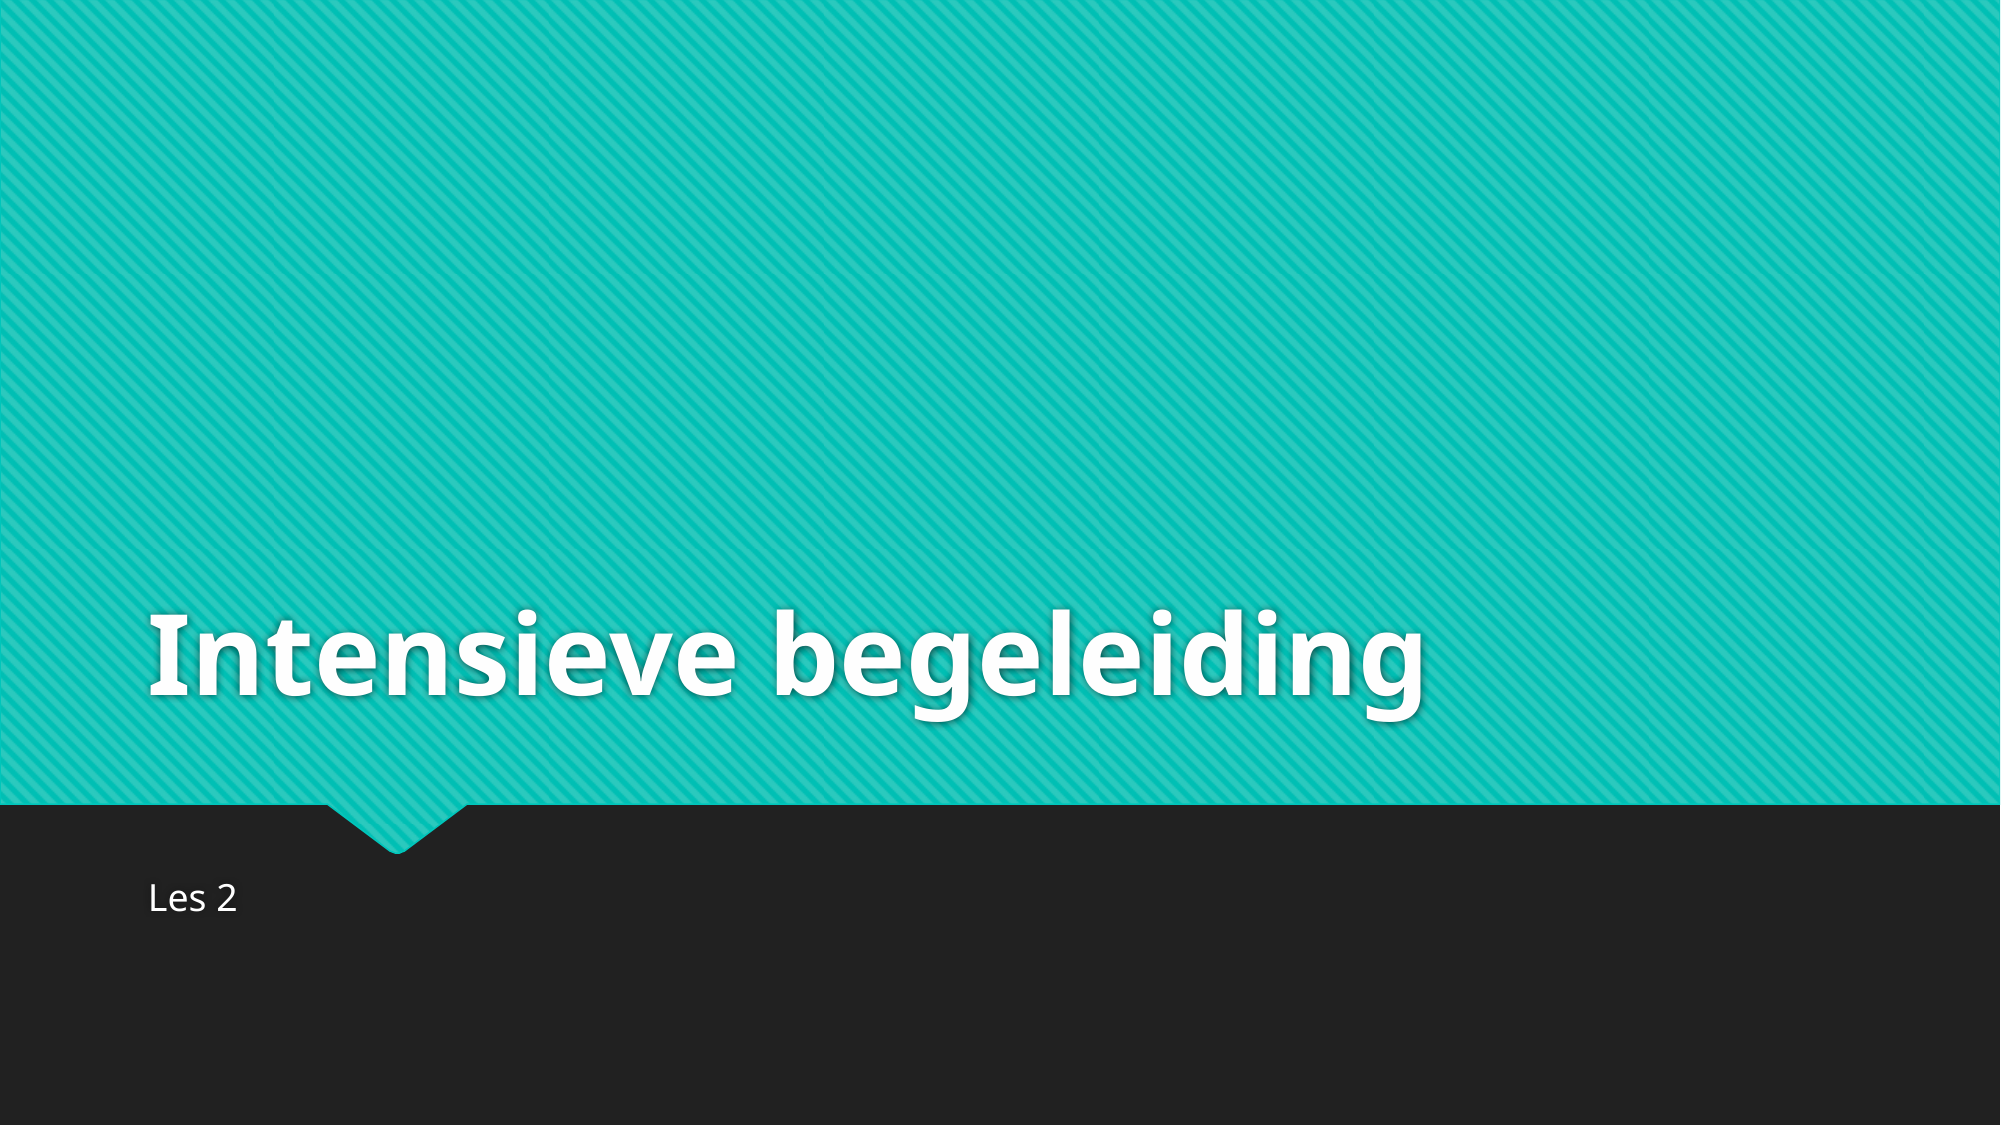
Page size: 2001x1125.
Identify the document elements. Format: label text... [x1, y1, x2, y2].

subtitle Les 2 [132, 866, 1868, 938]
title Intensieve begeleiding [132, 237, 1868, 726]
